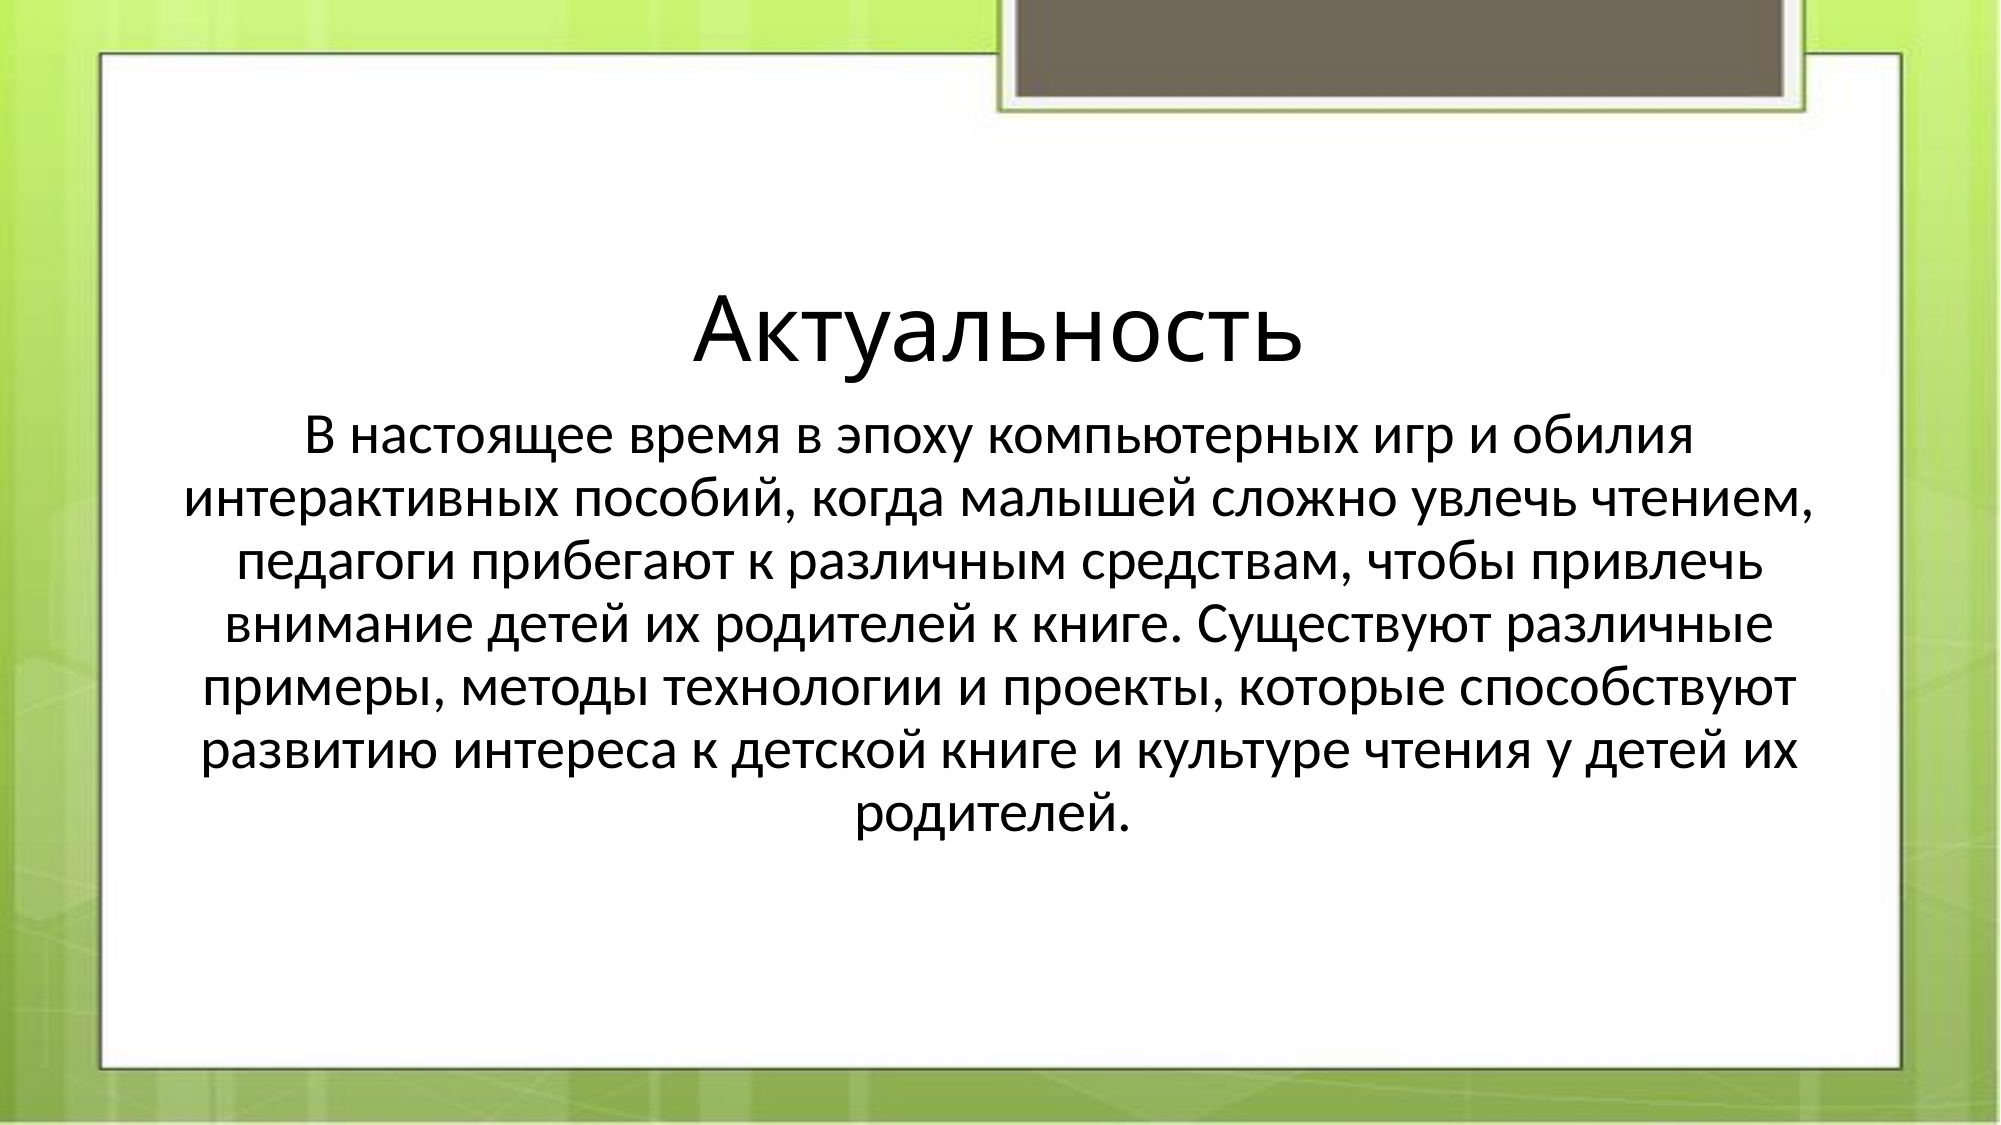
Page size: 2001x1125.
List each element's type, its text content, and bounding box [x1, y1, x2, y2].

title Актуальность [137, 223, 1863, 396]
picture [0, 0, 2001, 1125]
list В настоящее время в эпоху компьютерных игр и обилия интерактивных пособий, когда малышей сложно увлечь чтением, педагоги прибегают к различным средствам, чтобы привлечь внимание детей их родителей к книге. Существуют различные примеры, методы технологии и проекты, которые способствуют развитию интереса к детской книге и культуре чтения у детей их родителей. [137, 396, 1863, 1110]
